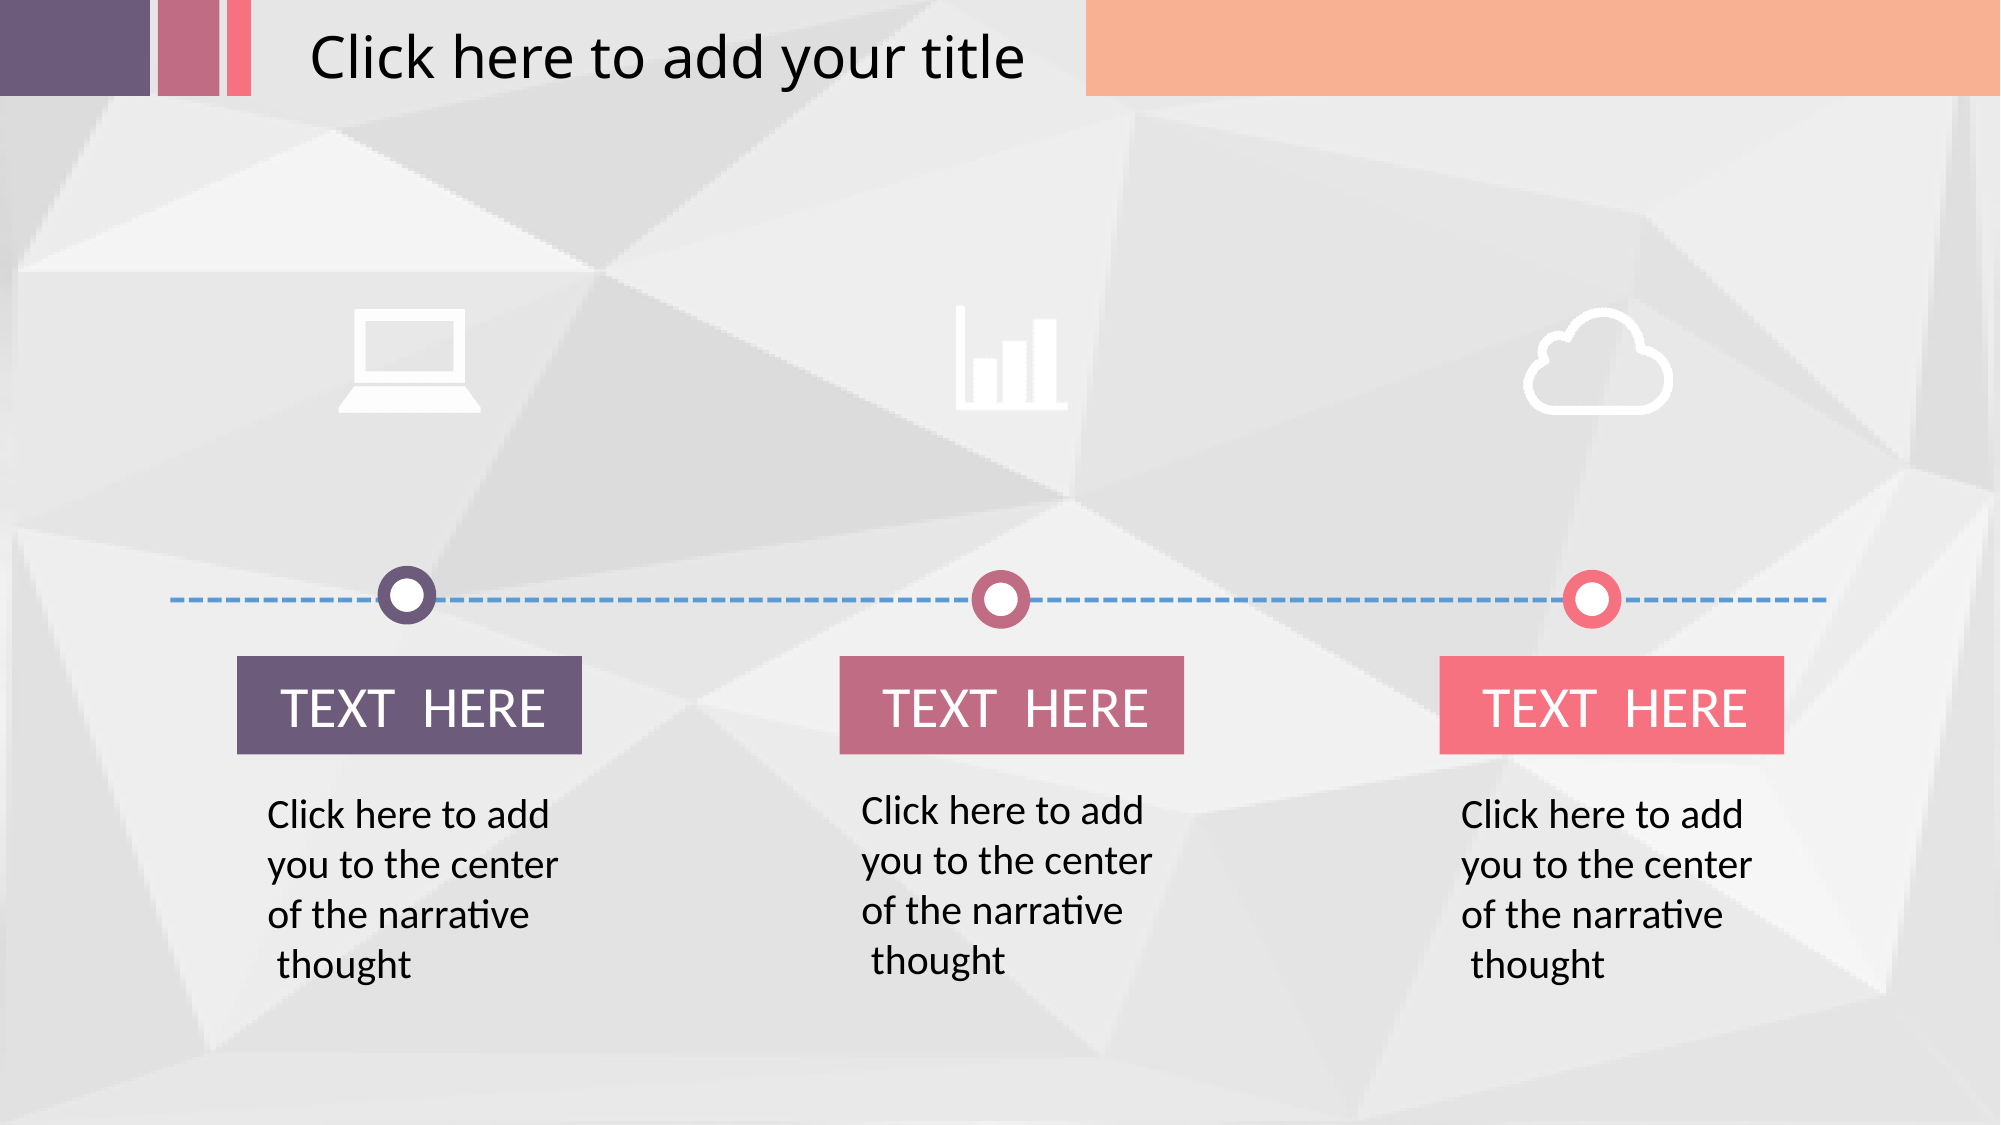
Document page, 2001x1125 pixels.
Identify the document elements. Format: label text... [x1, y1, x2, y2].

text_box Click here to add you to the center of the narrative thought [252, 779, 584, 995]
text_box [383, 572, 430, 619]
text_box [1439, 656, 1785, 755]
text_box TEXT HERE [265, 661, 563, 747]
text_box [1086, 0, 2000, 96]
text_box [977, 576, 1025, 623]
text_box TEXT HERE [1467, 661, 1765, 747]
text_box [237, 656, 582, 755]
text_box Click here to add your title [295, 12, 1042, 168]
text_box TEXT HERE [867, 661, 1165, 747]
text_box [157, 0, 220, 96]
picture [0, 0, 2001, 1125]
text_box Click here to add you to the center of the narrative thought [1446, 779, 1778, 995]
text_box [227, 0, 251, 96]
text_box Click here to add you to the center of the narrative thought [846, 775, 1178, 991]
text_box [0, 0, 150, 96]
text_box [1569, 576, 1616, 623]
text_box [839, 656, 1185, 755]
